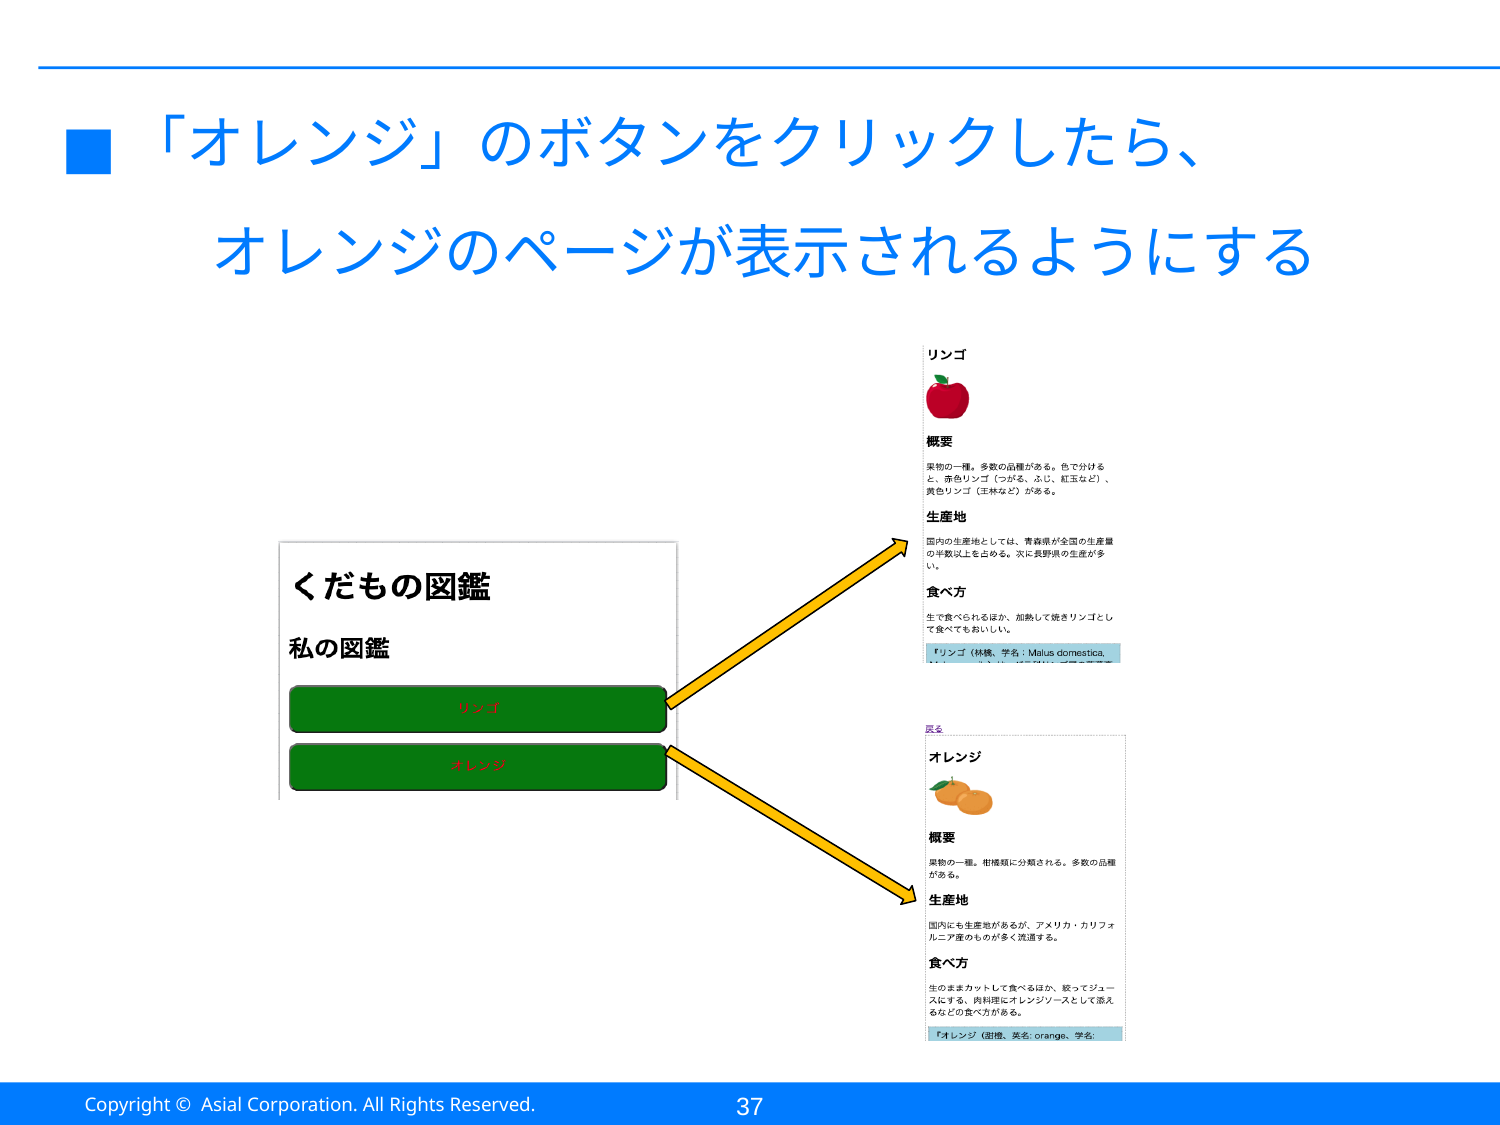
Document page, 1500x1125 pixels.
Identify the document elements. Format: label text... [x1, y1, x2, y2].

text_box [278, 344, 1128, 1041]
slide_number 37 [581, 1075, 919, 1125]
list 「オレンジ」のボタンをクリックしたら、 オレンジのページが表示されるようにする [38, 84, 1459, 988]
